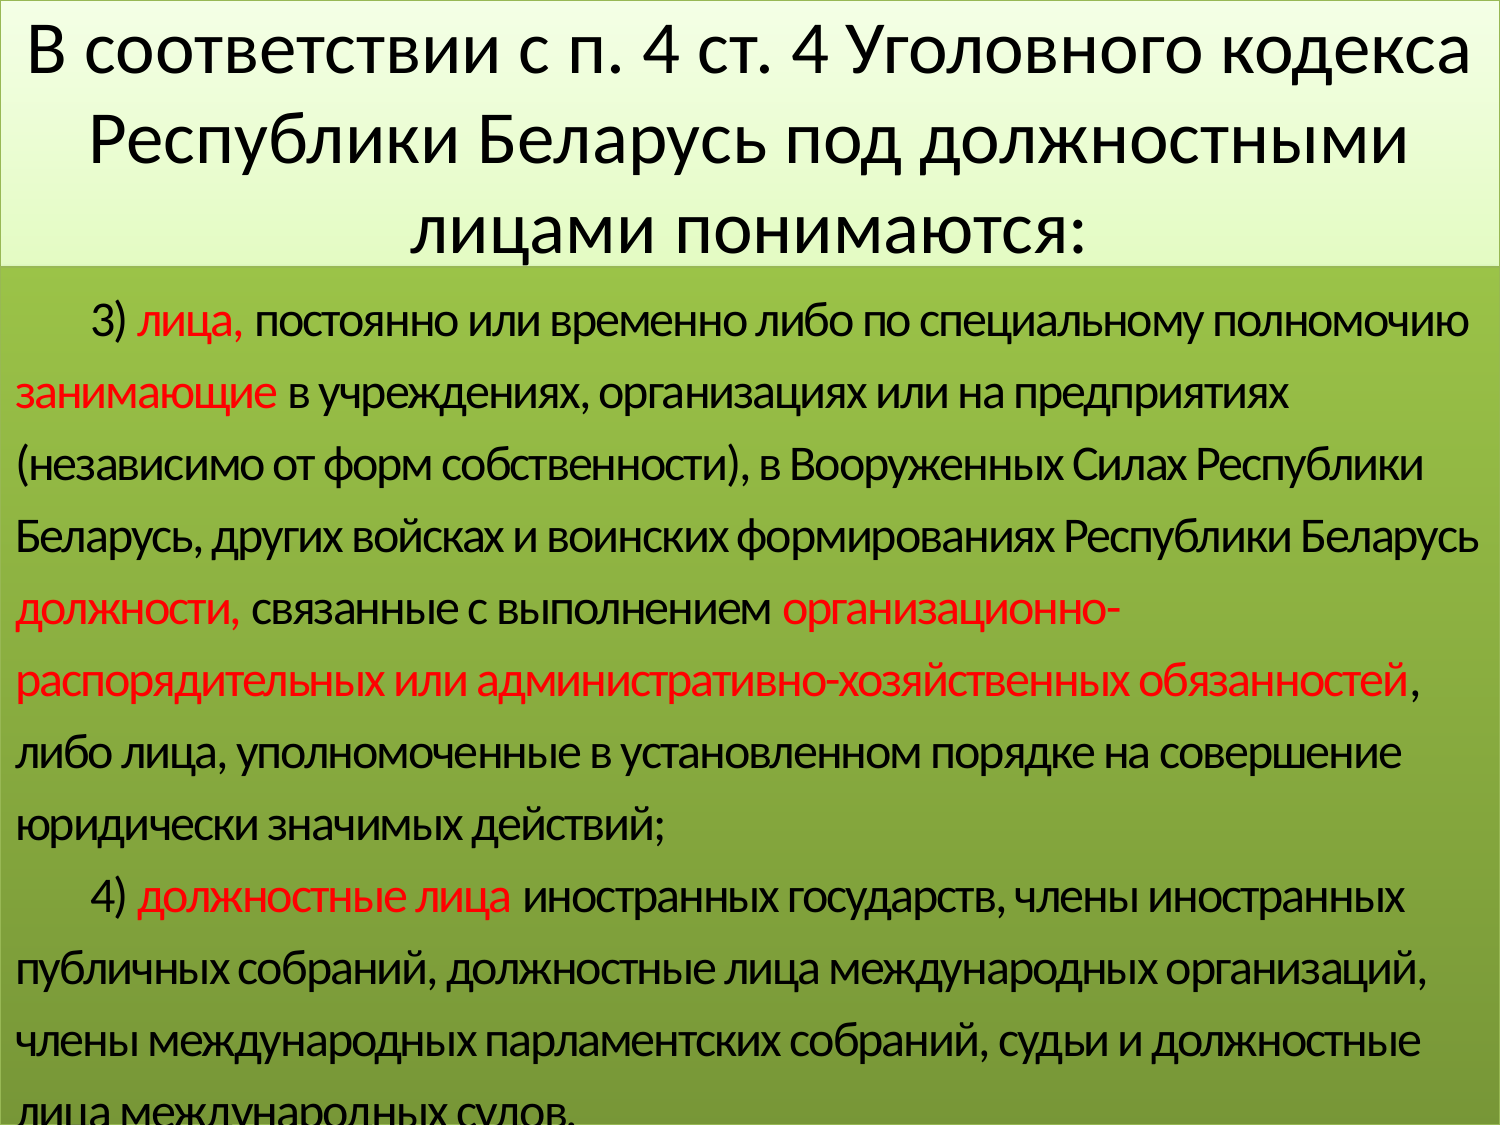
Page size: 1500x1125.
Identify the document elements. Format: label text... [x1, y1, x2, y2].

subtitle 3) лица, постоянно или временно либо по специальному полномочию занимающие в учреждениях, организациях или на предприятиях (независимо от форм собственности), в Вооруженных Силах Республики Беларусь, других войсках и воинских формированиях Республики Беларусь должности, связанные с выполнением организационно-распорядительных или административно-хозяйственных обязанностей, либо лица, уполномоченные в установленном порядке на совершение юридически значимых действий; 4) должностные лица иностранных государств, члены иностранных публичных собраний, должностные лица международных организаций, члены международных парламентских собраний, судьи и должностные лица международных судов. [0, 266, 1500, 1125]
title В соответствии с п. 4 ст. 4 Уголовного кодекса Республики Беларусь под должностными лицами понимаются: [0, 0, 1500, 266]
